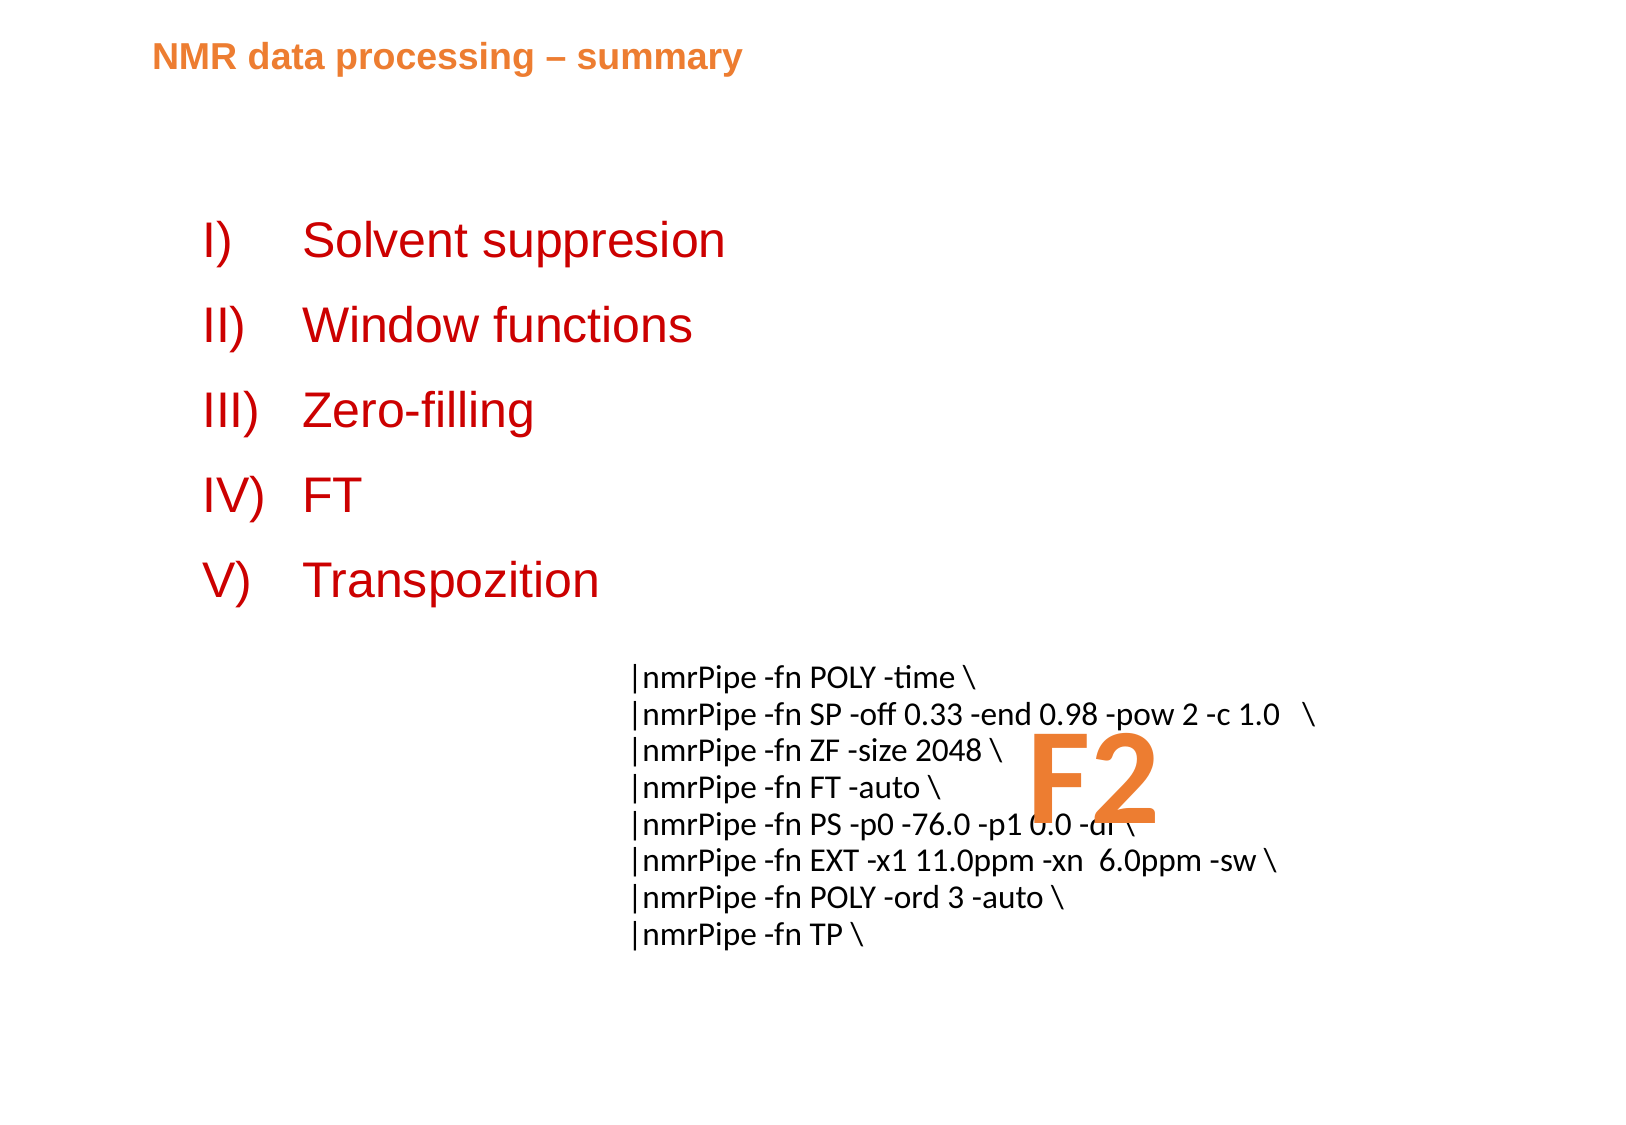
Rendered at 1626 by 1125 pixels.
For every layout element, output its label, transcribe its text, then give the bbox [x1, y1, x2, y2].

text_box Solvent suppresion Window functions Zero-filling FT Transpozition [187, 199, 800, 615]
text_box NMR data processing – summary [137, 24, 1475, 85]
text_box F2 [1012, 678, 1275, 859]
text_box |nmrPipe -fn POLY -time \ |nmrPipe -fn SP -off 0.33 -end 0.98 -pow 2 -c 1.0 \ |nmrPipe -fn ZF -size 2048 \ |nmrPipe -fn FT -auto \ |nmrPipe -fn PS -p0 -76.0 -p1 0.0 -di \ |nmrPipe -fn EXT -x1 11.0ppm -xn 6.0ppm -sw \ |nmrPipe -fn POLY -ord 3 -auto \ |nmrPipe -fn TP \ [612, 608, 1463, 1013]
